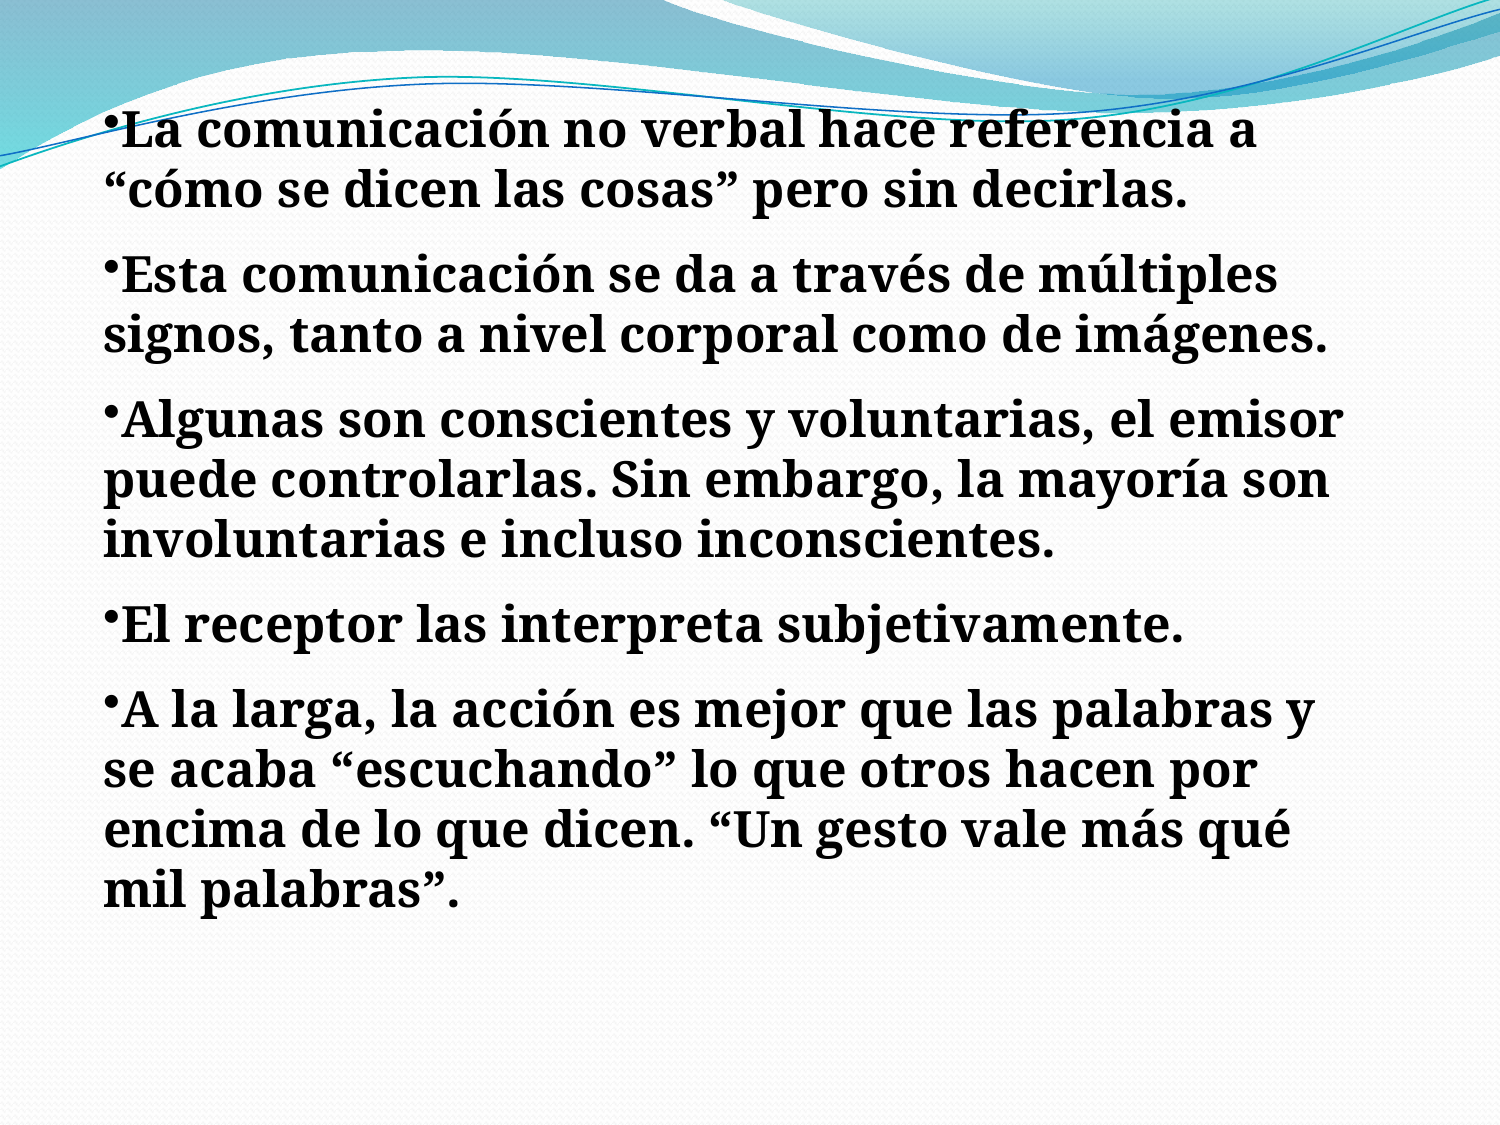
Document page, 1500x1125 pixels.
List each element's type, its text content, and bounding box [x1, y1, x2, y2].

text_box La comunicación no verbal hace referencia a “cómo se dicen las cosas” pero sin decirlas. Esta comunicación se da a través de múltiples signos, tanto a nivel corporal como de imágenes. Algunas son conscientes y voluntarias, el emisor puede controlarlas. Sin embargo, la mayoría son involuntarias e incluso inconscientes. El receptor las interpreta subjetivamente. A la larga, la acción es mejor que las palabras y se acaba “escuchando” lo que otros hacen por encima de lo que dicen. “Un gesto vale más qué mil palabras”. [88, 90, 1388, 1010]
